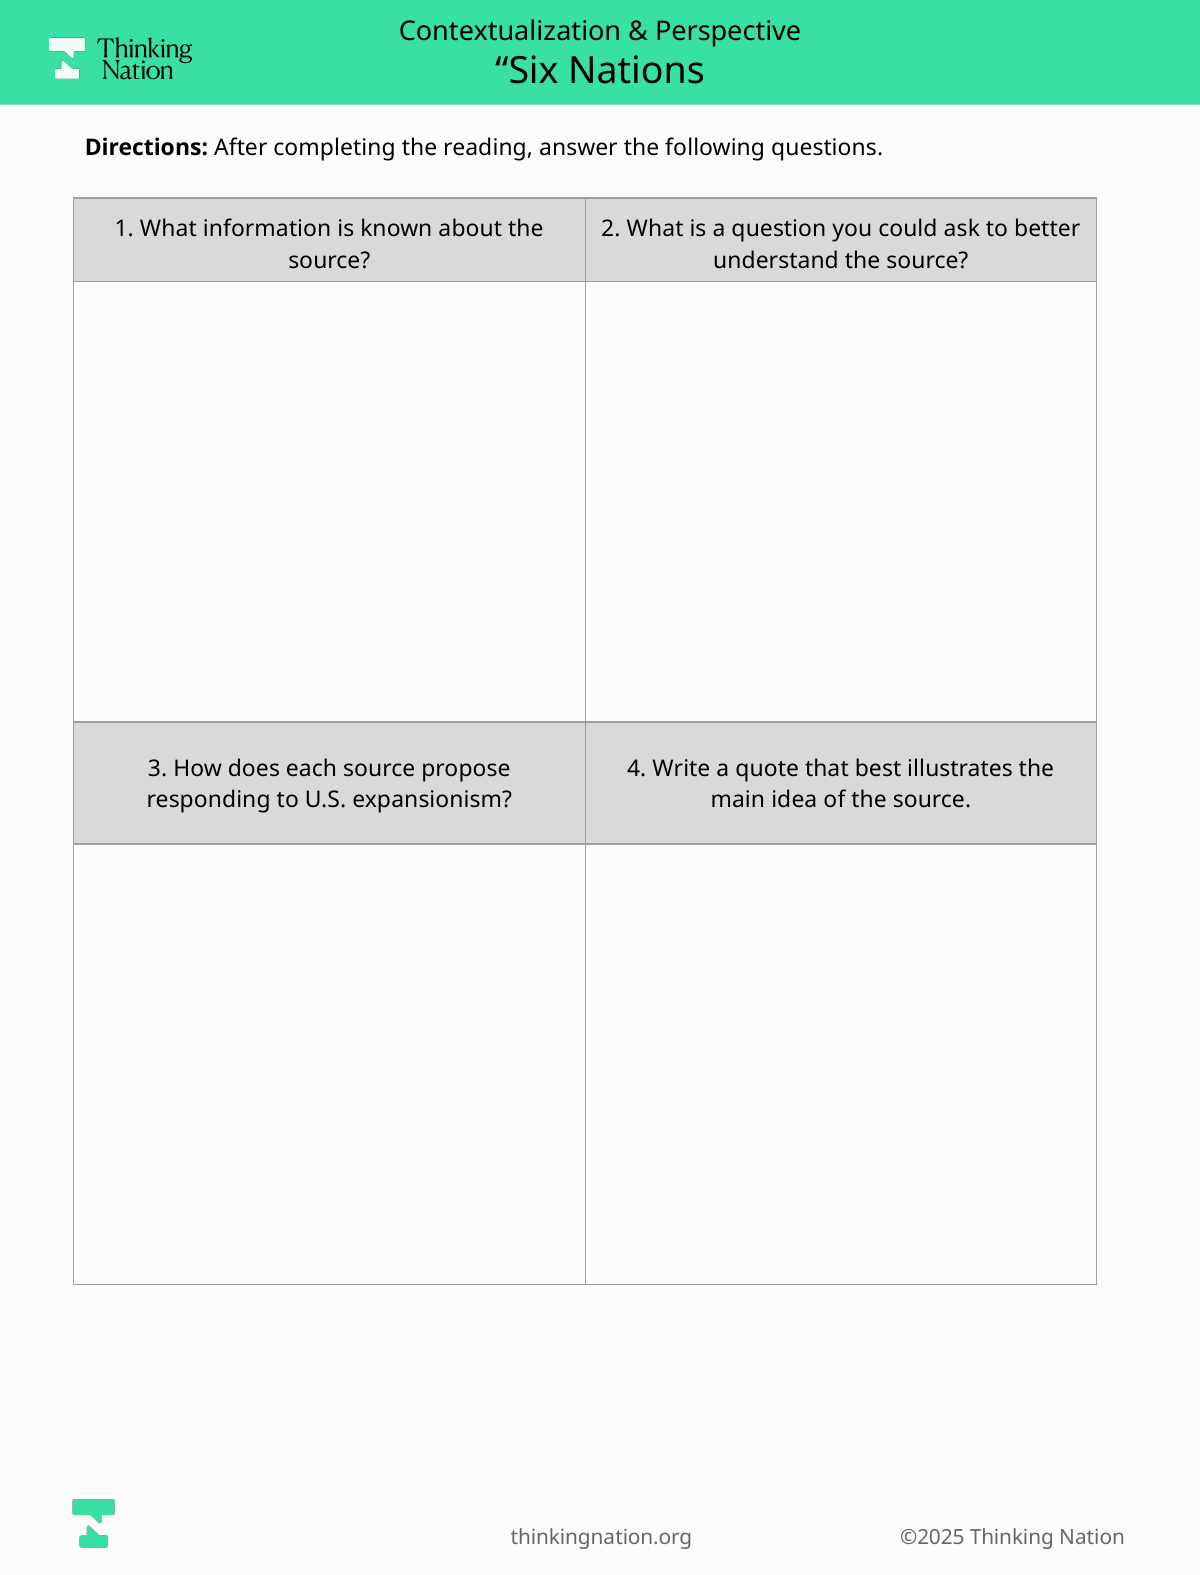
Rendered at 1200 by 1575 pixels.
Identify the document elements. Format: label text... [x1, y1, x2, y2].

table_cell 4. Write a quote that best illustrates the main idea of the source. [586, 723, 1096, 843]
table_cell [74, 282, 585, 721]
table_cell [586, 845, 1096, 1284]
picture [33, 23, 197, 93]
table_header 2. What is a question you could ask to better understand the source? [586, 199, 1096, 281]
text_box ©2025 Thinking Nation [855, 1509, 1140, 1558]
text_box Contextualization & Perspective “Six Nations [0, 0, 1200, 105]
text_box thinkingnation.org [459, 1509, 744, 1558]
table_cell 3. How does each source propose responding to U.S. expansionism? [74, 723, 585, 843]
table_header 1. What information is known about the source? [74, 199, 585, 281]
table_cell [586, 282, 1096, 721]
text_box Directions: After completing the reading, answer the following questions. [70, 118, 1130, 174]
table_cell [74, 845, 585, 1284]
picture [59, 1489, 127, 1557]
